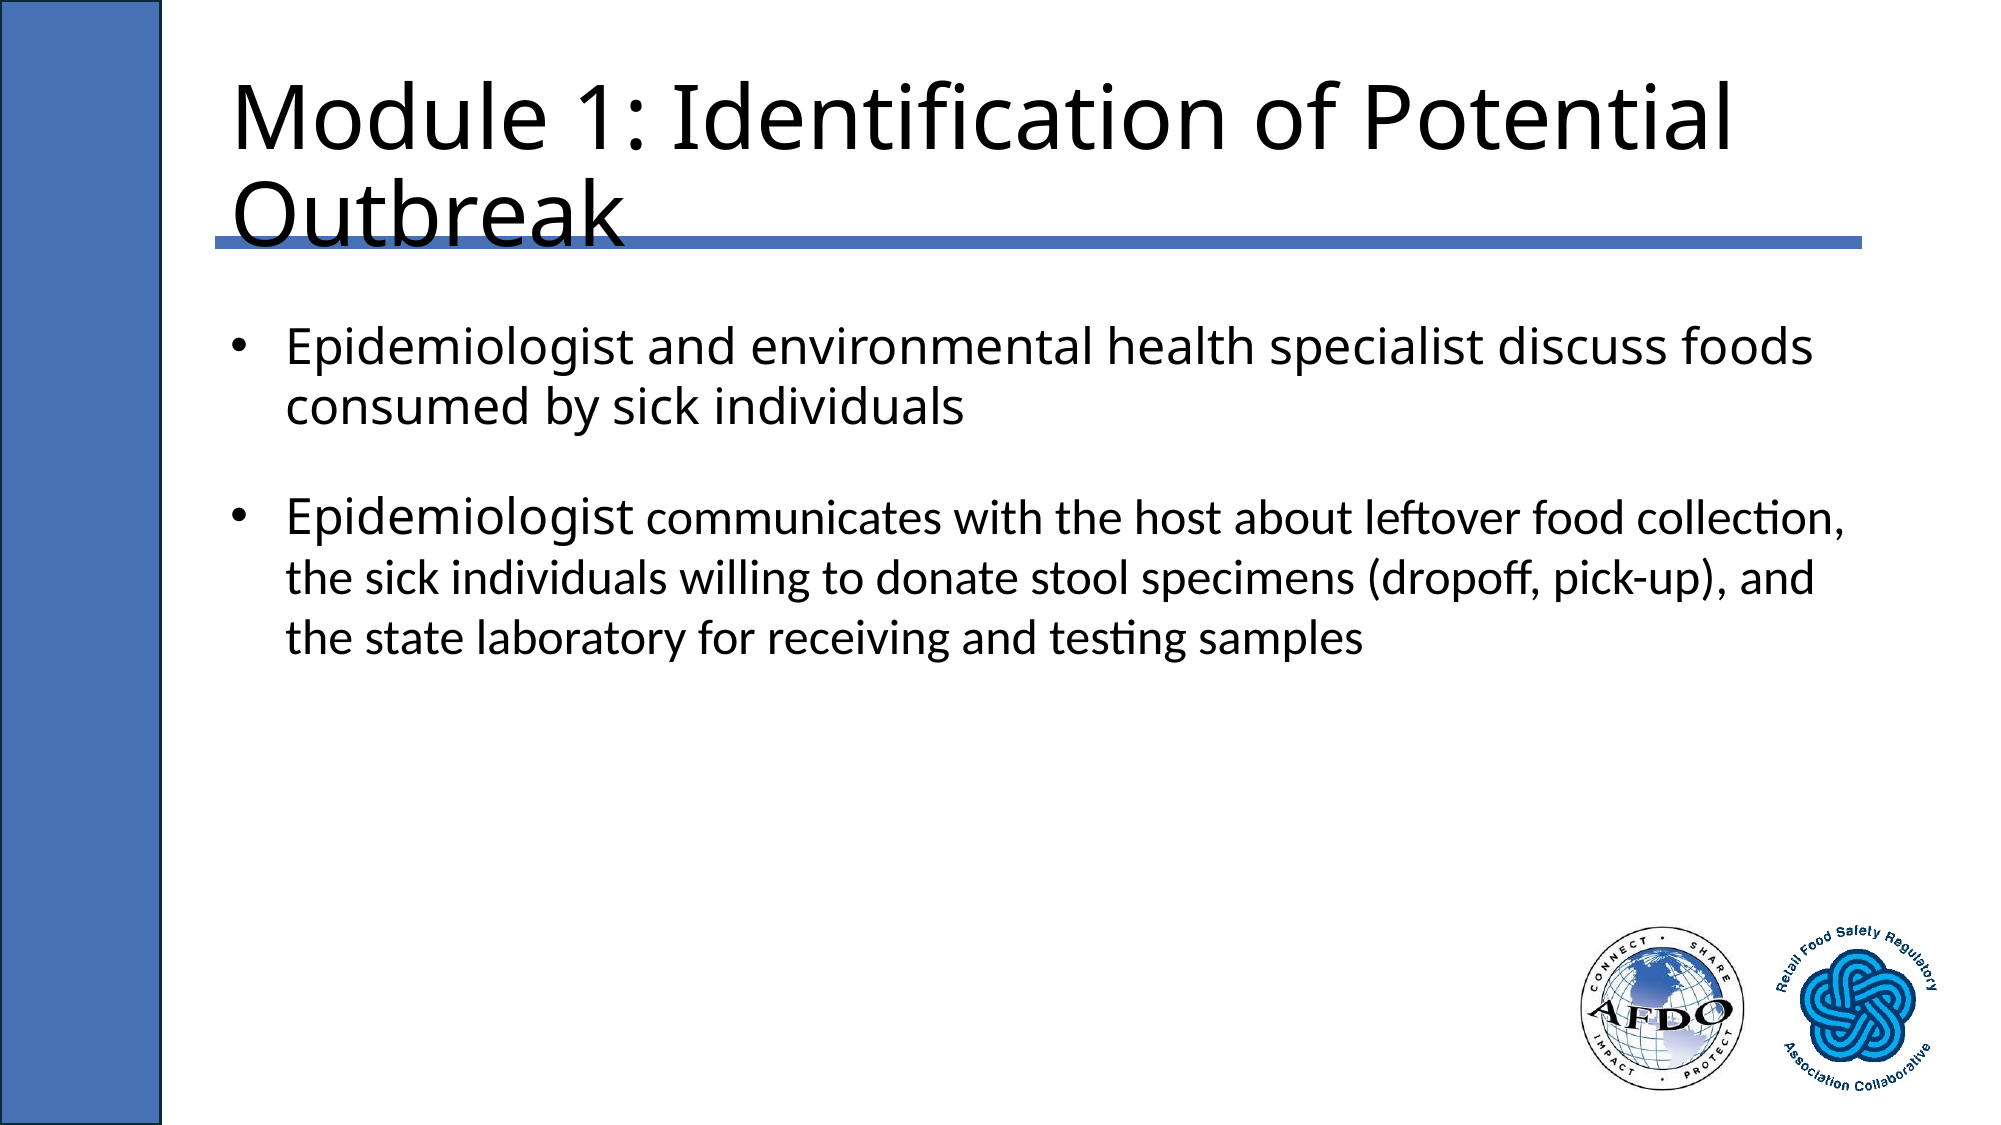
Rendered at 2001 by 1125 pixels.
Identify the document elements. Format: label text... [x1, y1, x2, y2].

title Module 1: Identification of Potential Outbreak [215, 111, 1925, 226]
list Epidemiologist and environmental health specialist discuss foods consumed by sick individuals Epidemiologist communicates with the host about leftover food collection, the sick individuals willing to donate stool specimens (dropoff, pick-up), and the state laboratory for receiving and testing samples [215, 306, 1863, 676]
picture [1579, 925, 1745, 1091]
picture [1776, 925, 1937, 1091]
